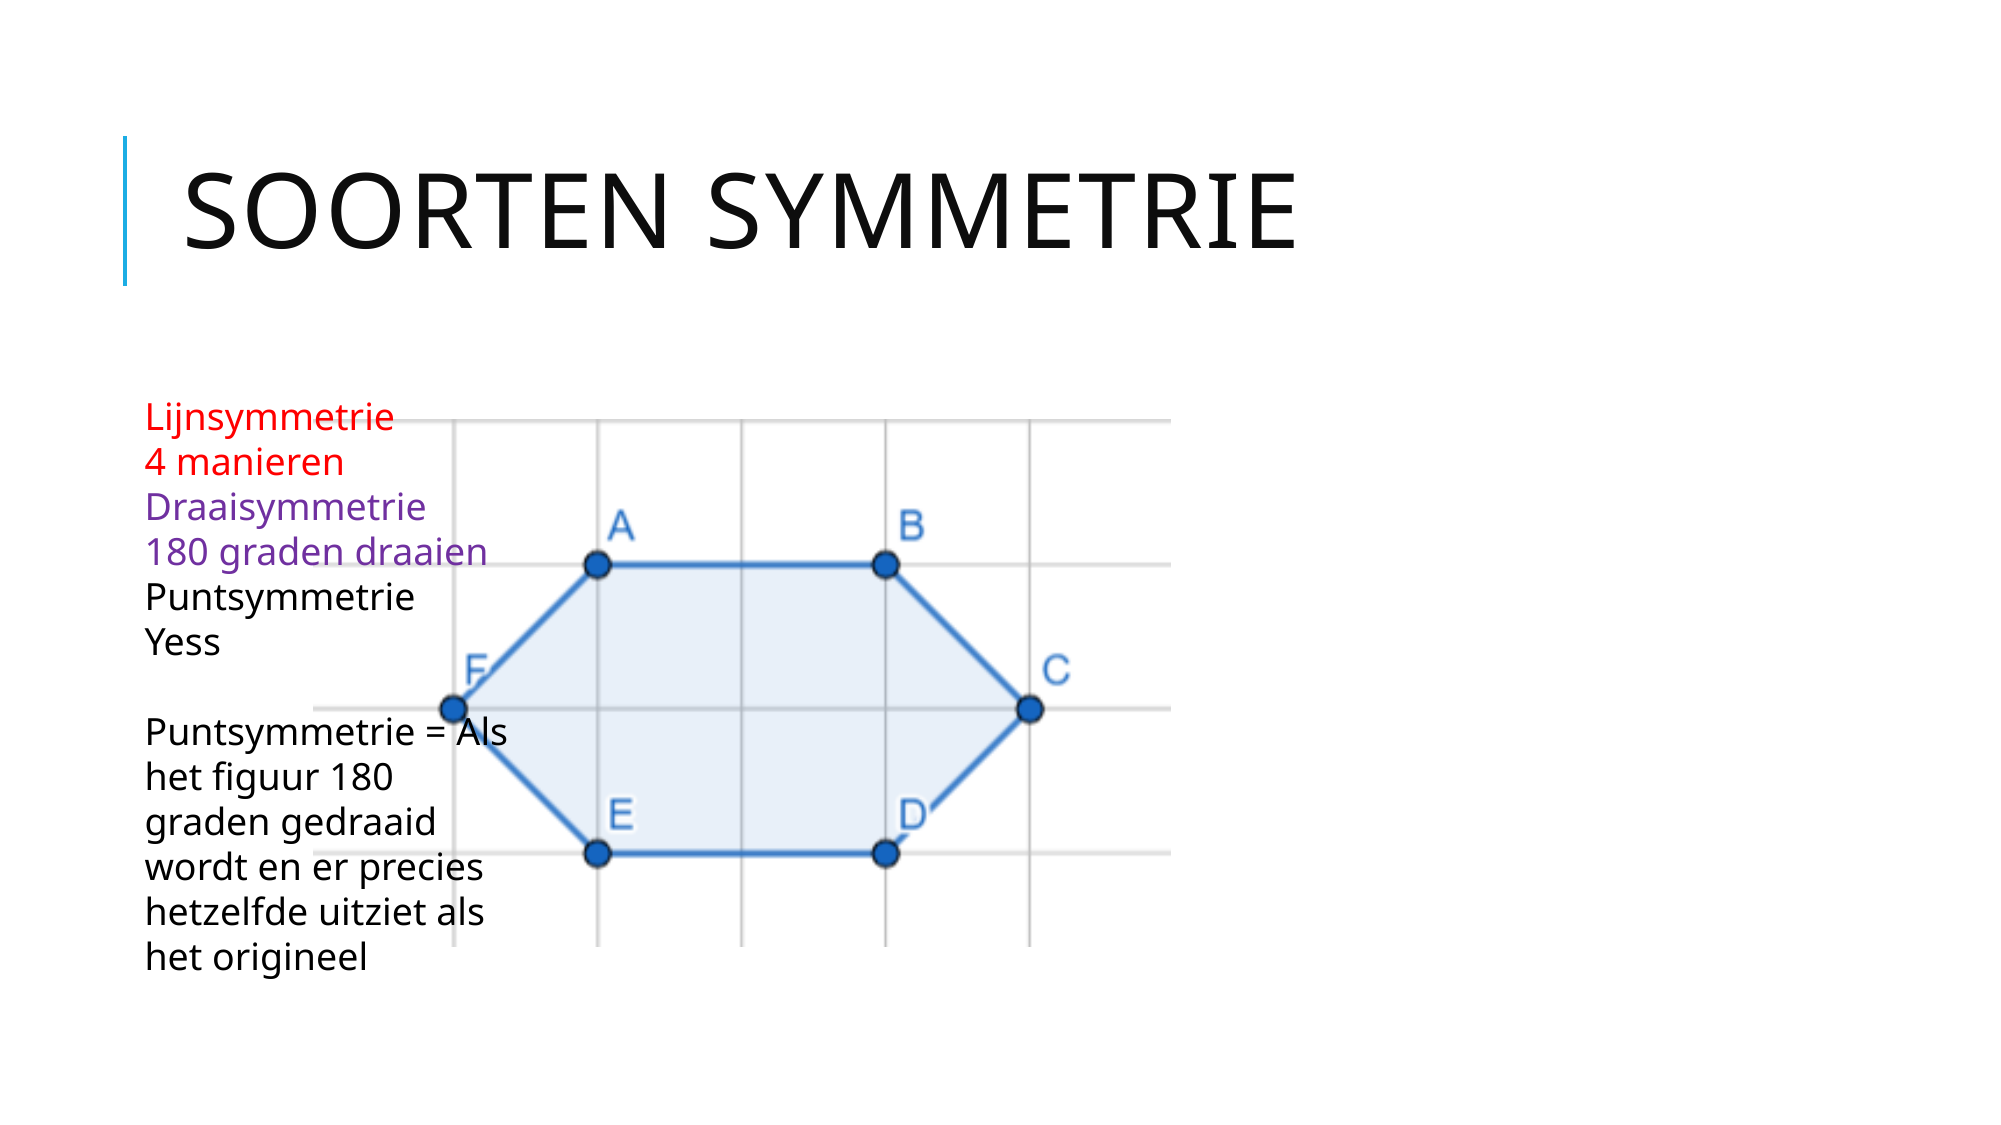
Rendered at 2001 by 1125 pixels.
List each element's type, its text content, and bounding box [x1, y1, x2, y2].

text_box Lijnsymmetrie 4 manieren Draaisymmetrie 180 graden draaien Puntsymmetrie Yess Puntsymmetrie = Als het figuur 180 graden gedraaid wordt en er precies hetzelfde uitziet als het origineel [129, 385, 527, 986]
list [313, 419, 1171, 947]
title Soorten symmetrie [168, 96, 1763, 342]
